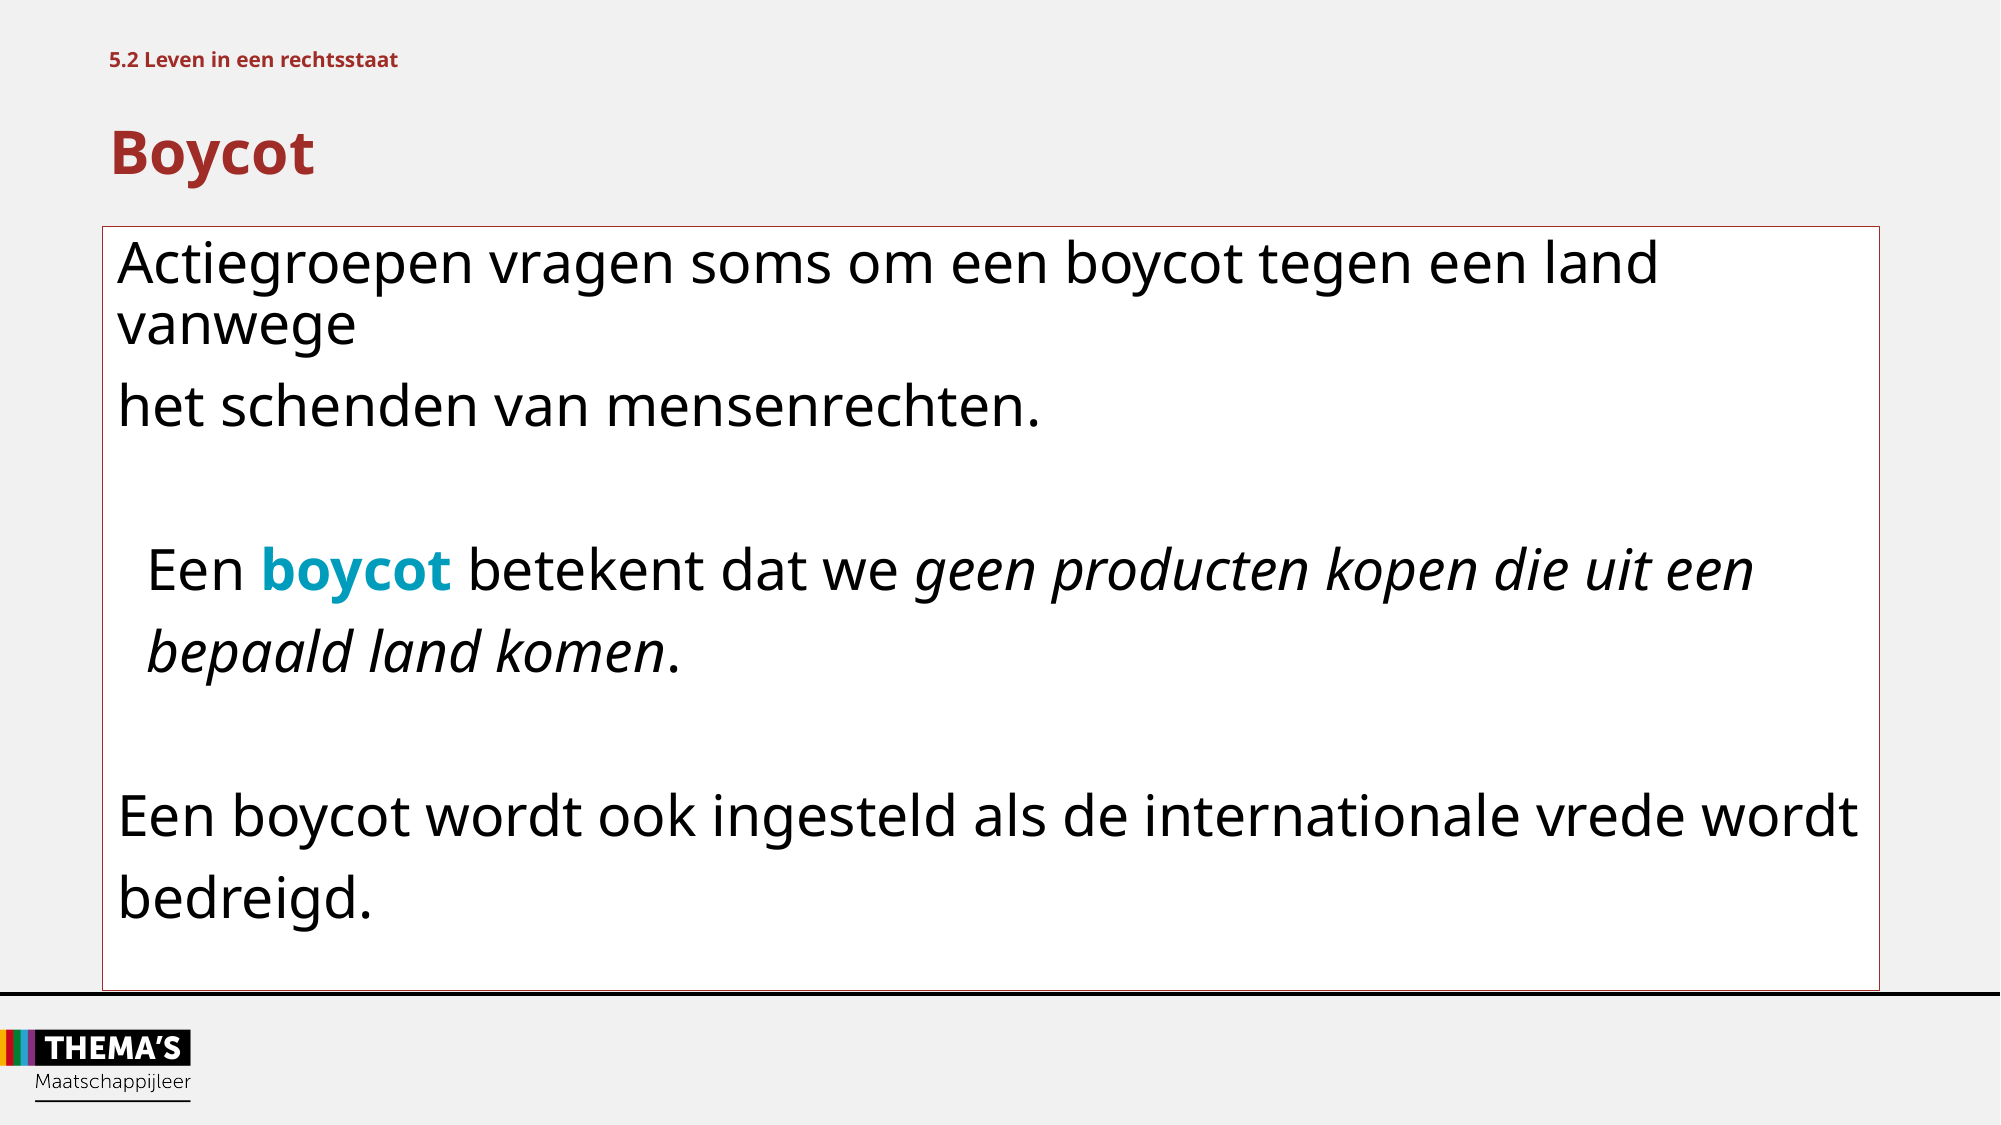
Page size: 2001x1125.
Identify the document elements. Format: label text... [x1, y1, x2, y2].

list 5.2 Leven in een rechtsstaat [94, 33, 941, 88]
picture [0, 993, 203, 1125]
list Actiegroepen vragen soms om een boycot tegen een land vanwege het schenden van mensenrechten. Een boycot betekent dat we geen producten kopen die uit een bepaald land komen. Een boycot wordt ook ingesteld als de internationale vrede wordt bedreigd. [102, 226, 1880, 991]
list Boycot [94, 114, 1879, 205]
